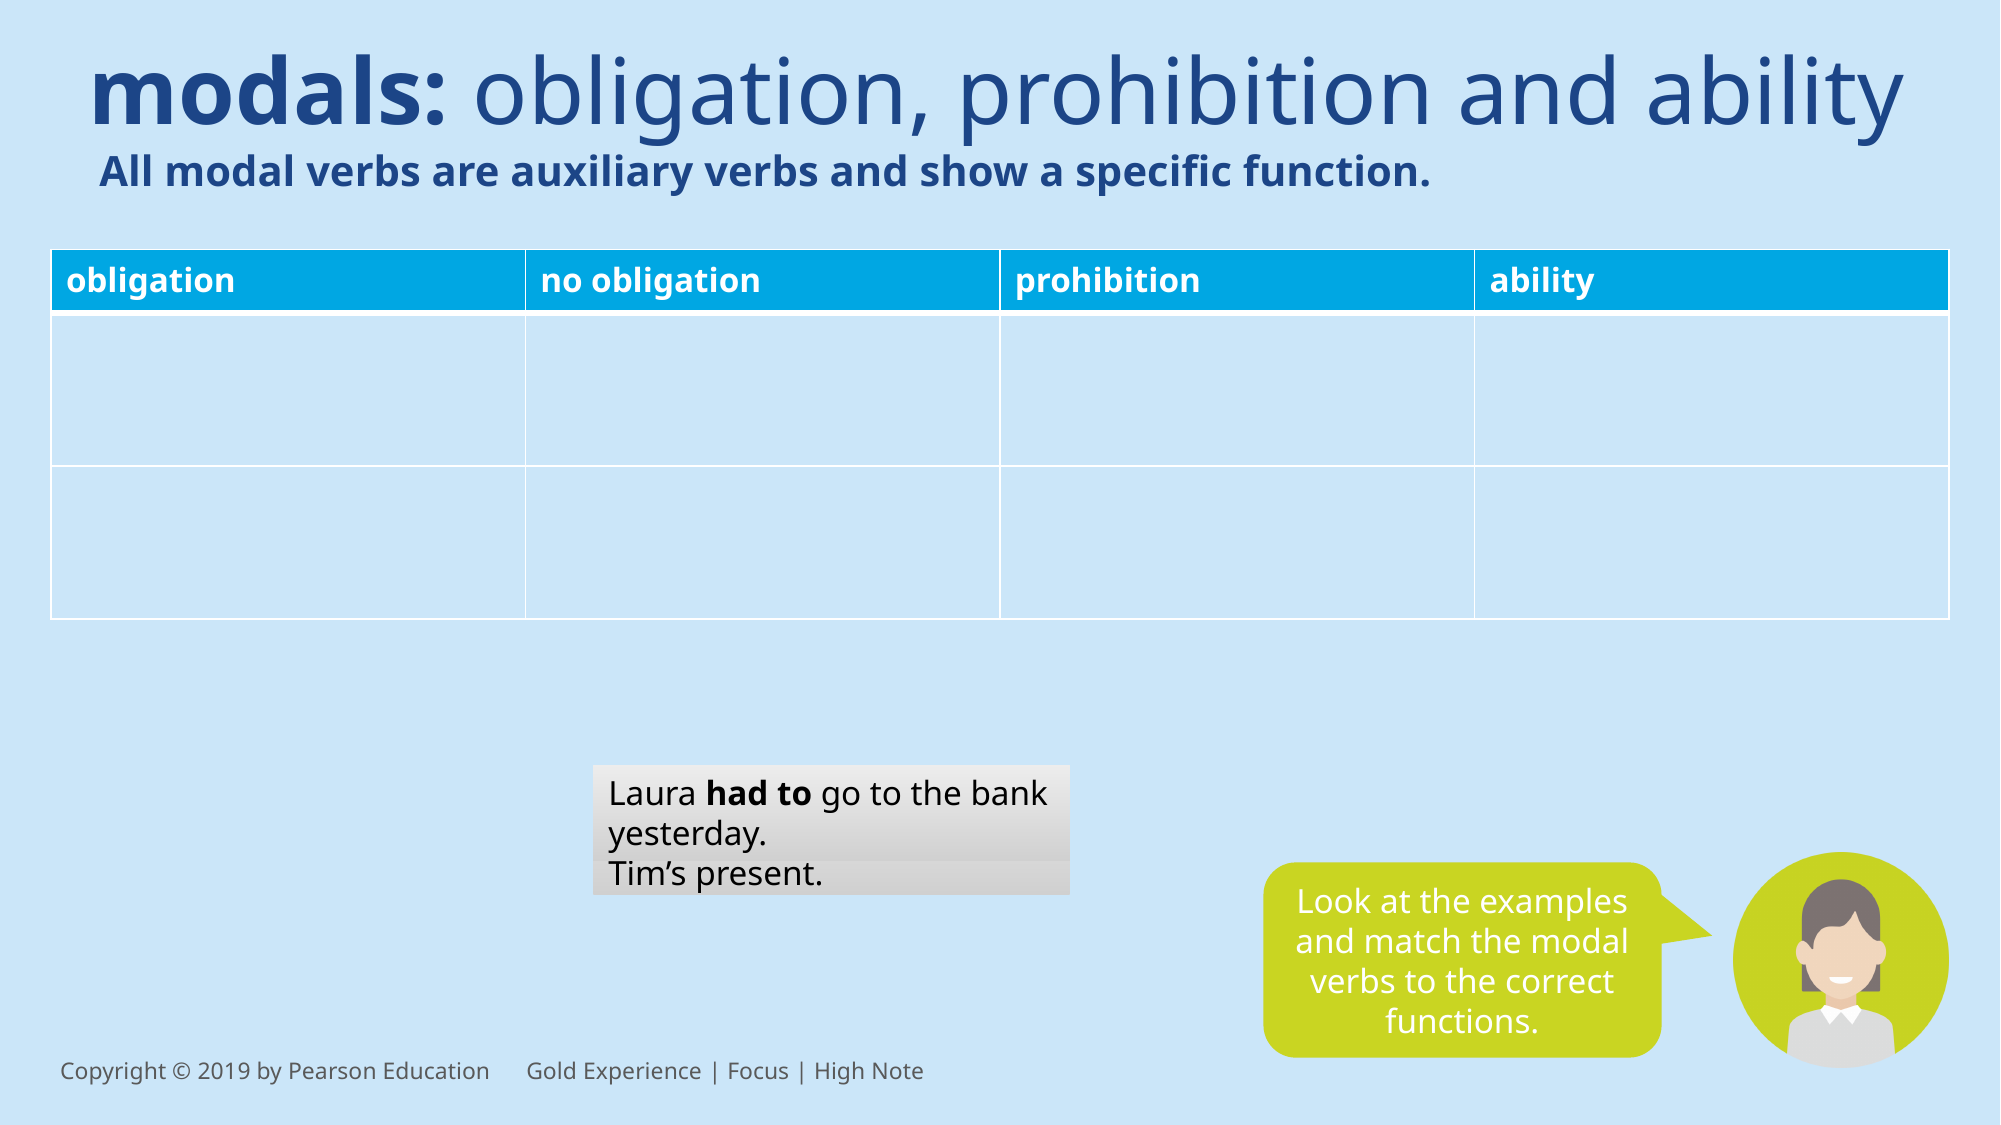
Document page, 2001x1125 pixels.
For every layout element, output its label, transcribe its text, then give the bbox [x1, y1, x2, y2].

title modals: obligation, prohibition and ability [73, 37, 2000, 253]
table_cell [526, 467, 999, 618]
table_cell [1001, 316, 1474, 465]
table_header no obligation [526, 250, 999, 310]
table_cell [1475, 316, 1948, 465]
table_cell [52, 316, 525, 465]
picture [1733, 852, 1950, 1068]
table_header obligation [52, 250, 525, 310]
footer Copyright © 2019 by Pearson Education Gold Experience | Focus | High Note [45, 1040, 1084, 1101]
table_cell [1475, 467, 1948, 618]
text_box Laura had to go to the bank yesterday. [593, 765, 1070, 861]
list All modal verbs are auxiliary verbs and show a specific function. [84, 143, 1916, 249]
text_box Look at the examples and match the modal verbs to the correct functions. [1263, 862, 1713, 1058]
table_cell [52, 467, 525, 618]
table_header prohibition [1001, 250, 1474, 310]
table_header ability [1475, 250, 1948, 310]
text_box I must go to the supermarket today to get Tim’s present. [593, 861, 1070, 895]
table_cell [1001, 467, 1474, 618]
table_cell [526, 316, 999, 465]
